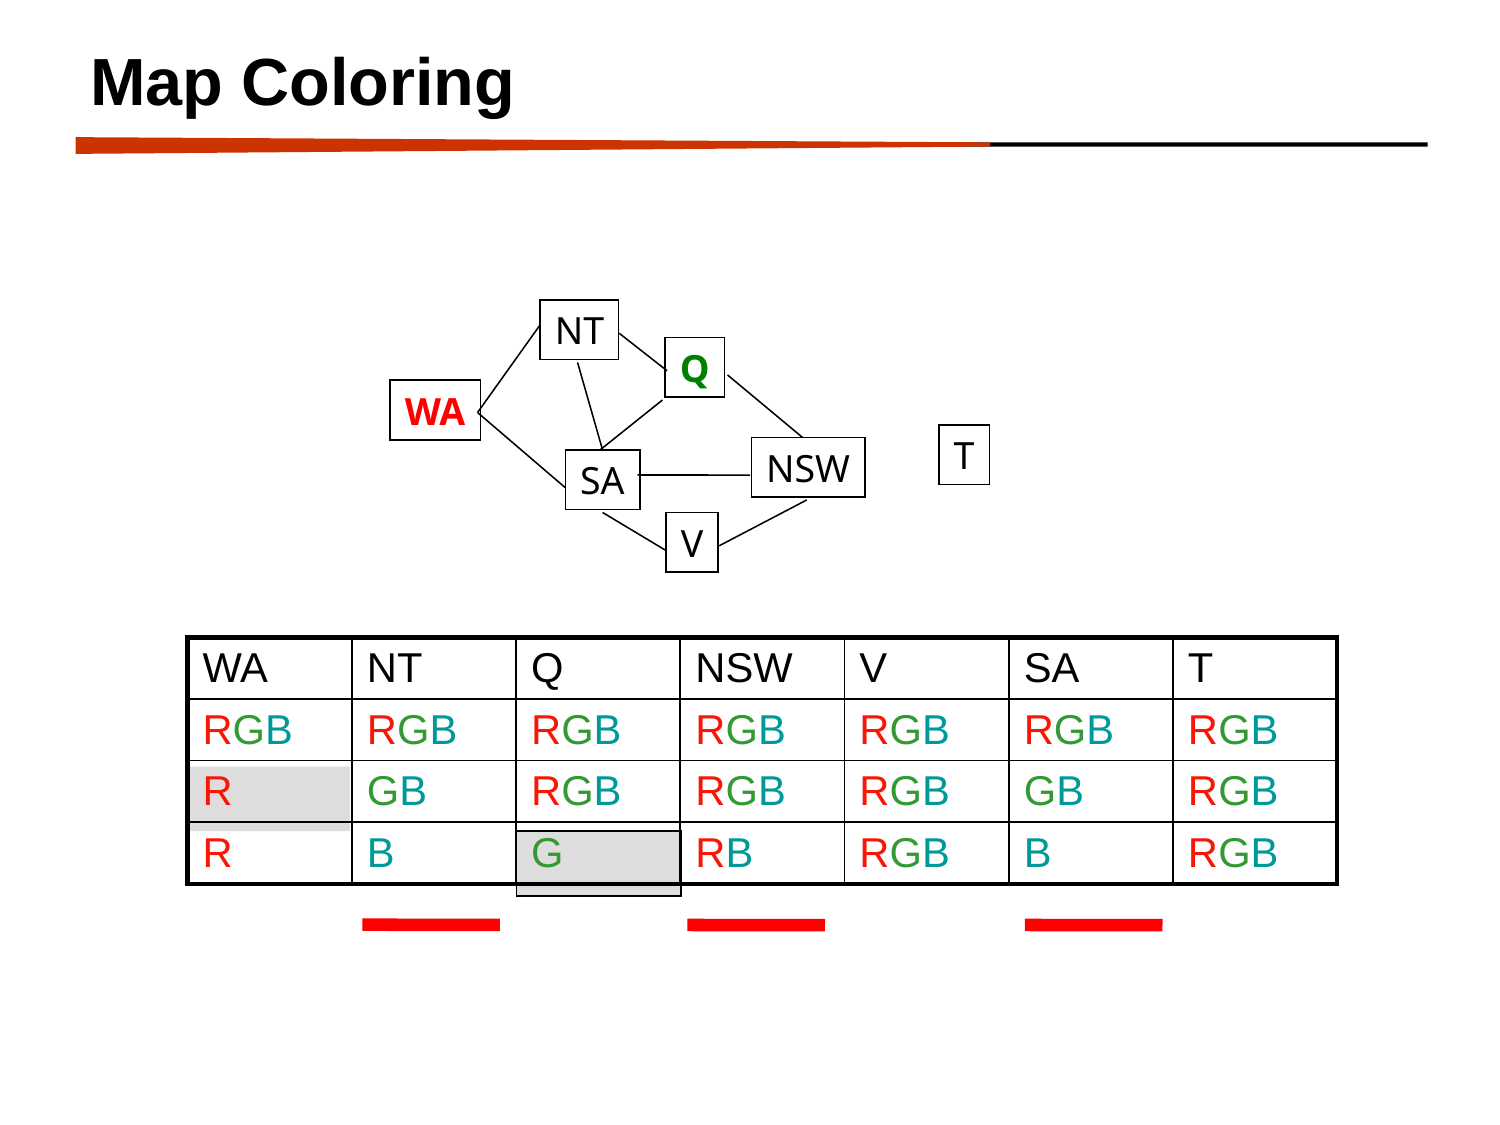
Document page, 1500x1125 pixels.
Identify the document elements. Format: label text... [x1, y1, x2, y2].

table_cell RGB [845, 700, 1008, 760]
table_cell GB [1010, 761, 1172, 821]
table_cell RGB [845, 823, 1008, 882]
title Map Coloring [74, 24, 1426, 133]
table_header NSW [681, 640, 844, 698]
table_cell RB [681, 823, 844, 882]
table_cell RGB [845, 761, 1008, 821]
table_cell RGB [190, 700, 351, 760]
table_header T [1174, 640, 1335, 698]
table_cell RGB [517, 761, 679, 821]
table_cell RGB [681, 761, 844, 821]
table_cell B [353, 823, 515, 882]
table_cell RGB [1010, 700, 1172, 760]
table_cell RGB [1174, 700, 1335, 760]
table_cell B [1010, 823, 1172, 882]
table_cell RGB [1174, 823, 1335, 882]
table_cell RGB [1174, 761, 1335, 821]
table_cell R [190, 761, 351, 821]
table_cell GB [353, 761, 515, 821]
table_header WA [190, 640, 351, 698]
table_cell G [517, 823, 679, 882]
table_header V [845, 640, 1008, 698]
table_header SA [1010, 640, 1172, 698]
text_box [516, 886, 682, 896]
table_cell RGB [681, 700, 844, 760]
table_cell RGB [353, 700, 515, 760]
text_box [387, 299, 992, 575]
table_cell R [190, 823, 351, 882]
table_header NT [353, 640, 515, 698]
table_header Q [517, 640, 679, 698]
table_cell RGB [517, 700, 679, 760]
